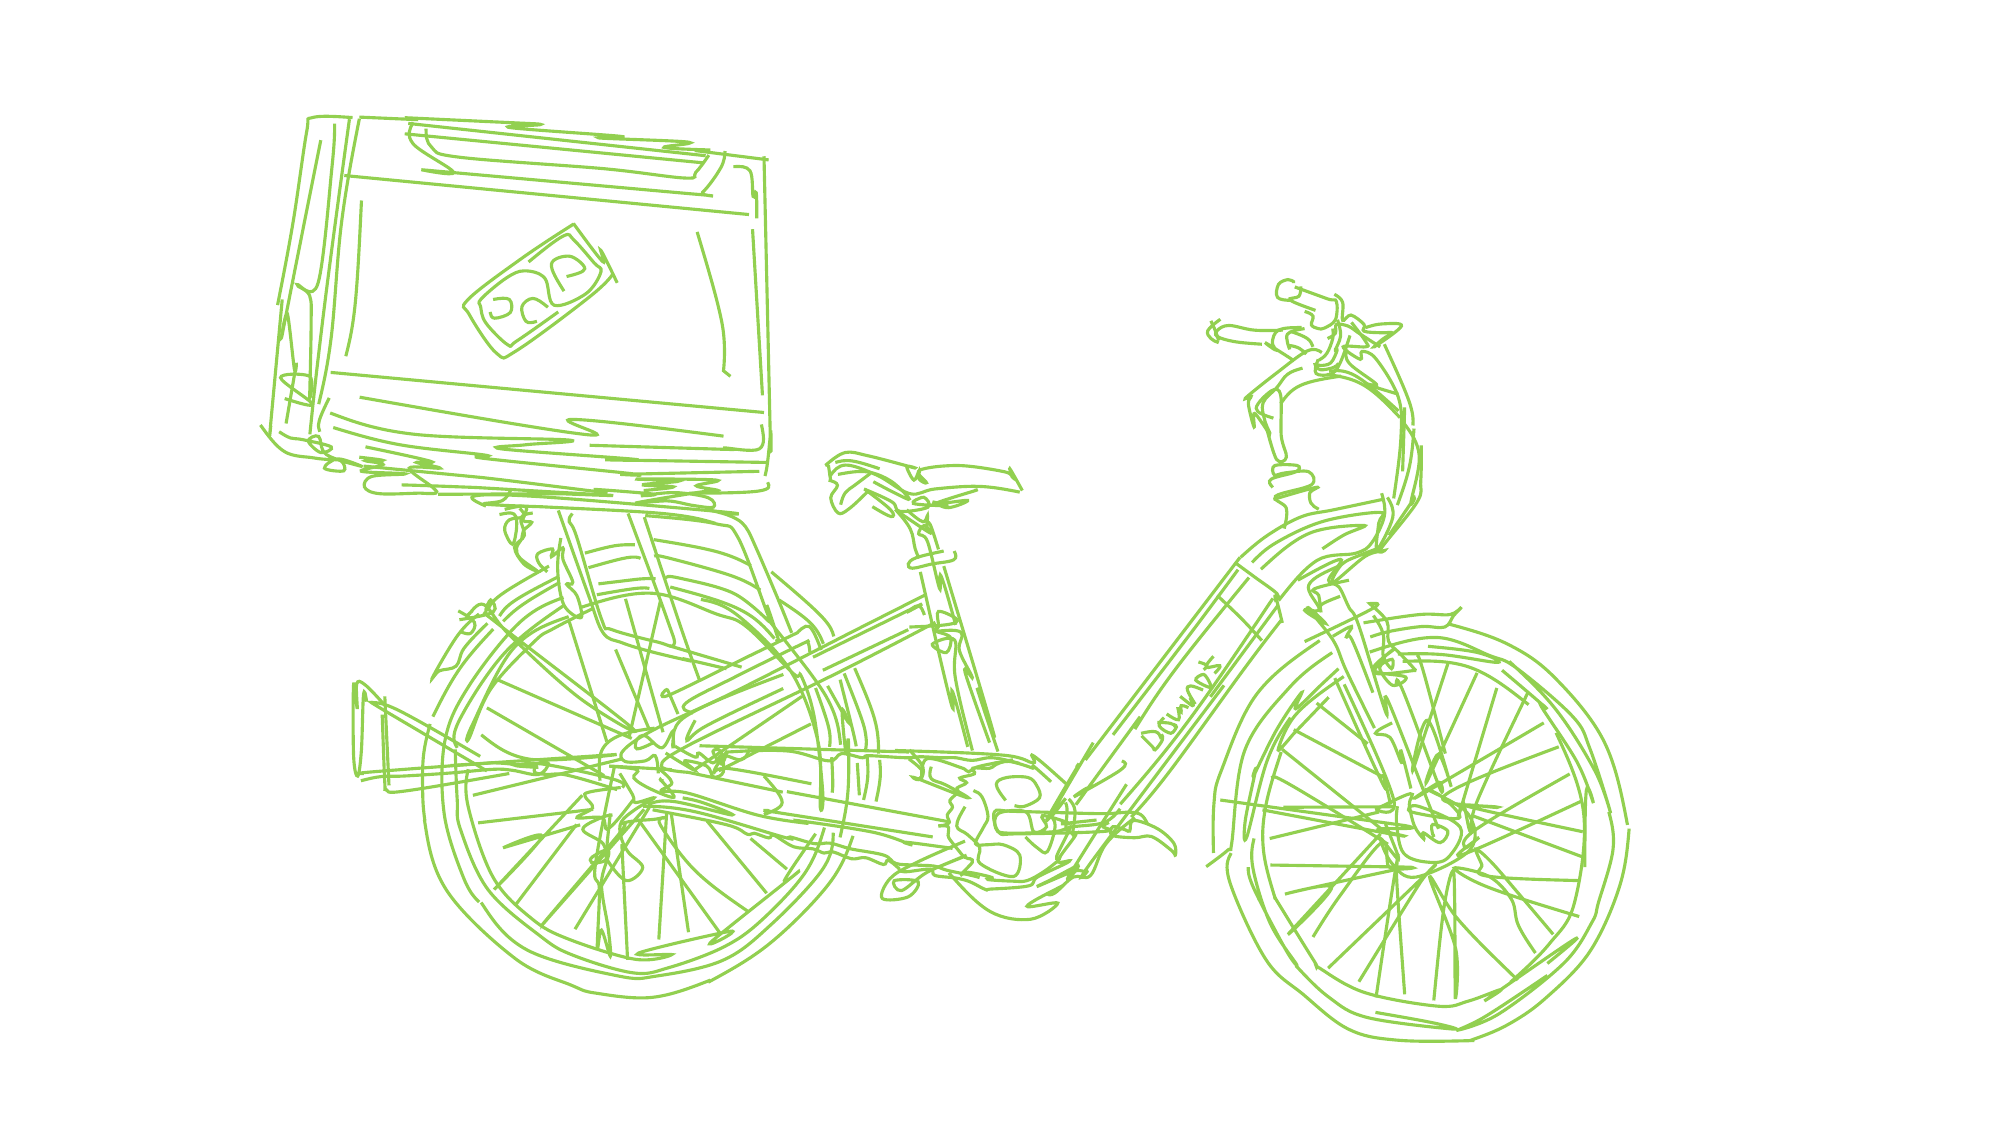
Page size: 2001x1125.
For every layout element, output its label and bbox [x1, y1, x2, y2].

picture [240, 75, 1760, 1050]
text_box [997, 784, 1171, 884]
text_box [432, 600, 545, 873]
